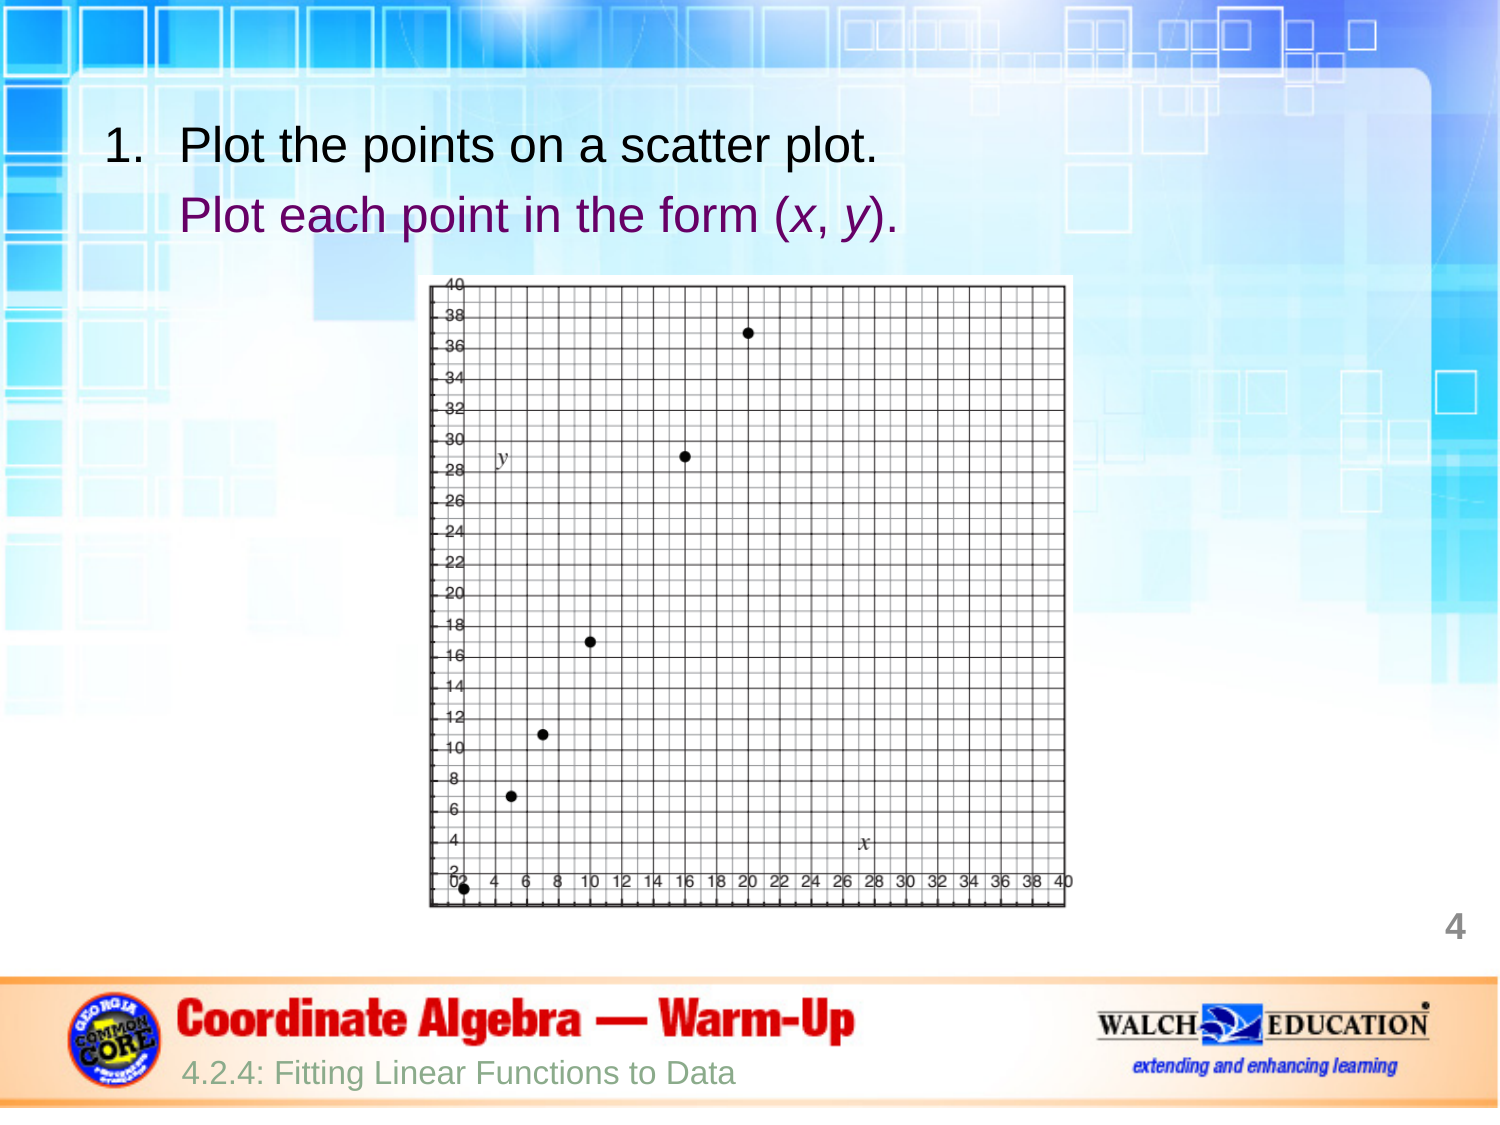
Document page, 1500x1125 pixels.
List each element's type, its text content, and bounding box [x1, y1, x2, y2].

footer 4.2.4: Fitting Linear Functions to Data [166, 1048, 1065, 1094]
subtitle Plot the points on a scatter plot. Plot each point in the form (x, y). [89, 105, 1419, 925]
slide_number 4 [1361, 901, 1481, 949]
text_box [1441, 924, 1472, 1001]
picture [0, 0, 1500, 1108]
